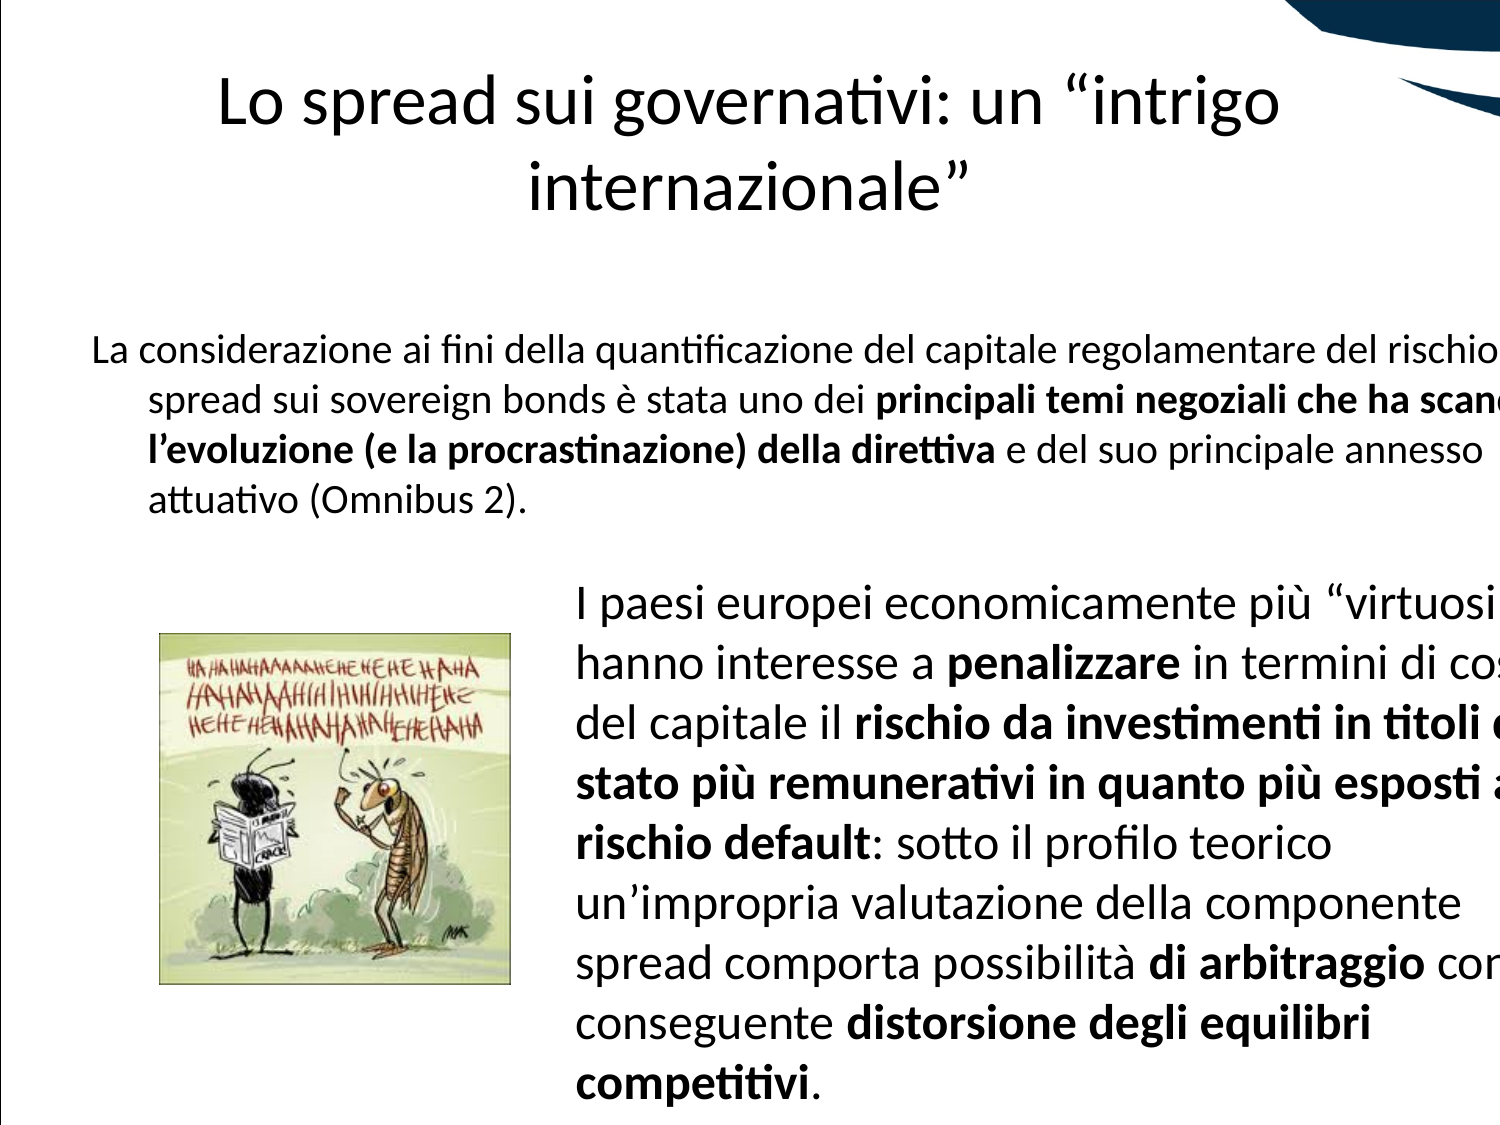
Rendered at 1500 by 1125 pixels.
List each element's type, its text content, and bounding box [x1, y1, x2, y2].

text_box I paesi europei economicamente più “virtuosi” hanno interesse a penalizzare in termini di costo del capitale il rischio da investimenti in titoli di stato più remunerativi in quanto più esposti a rischio default: sotto il profilo teorico un’impropria valutazione della componente spread comporta possibilità di arbitraggio con conseguente distorsione degli equilibri competitivi. [560, 562, 1500, 1125]
title Lo spread sui governativi: un “intrigo internazionale” [74, 44, 1426, 233]
list La considerazione ai fini della quantificazione del capitale regolamentare del rischio spread sui sovereign bonds è stata uno dei principali temi negoziali che ha scandito l’evoluzione (e la procrastinazione) della direttiva e del suo principale annesso attuativo (Omnibus 2). [76, 314, 1500, 540]
picture [0, 0, 1500, 1125]
